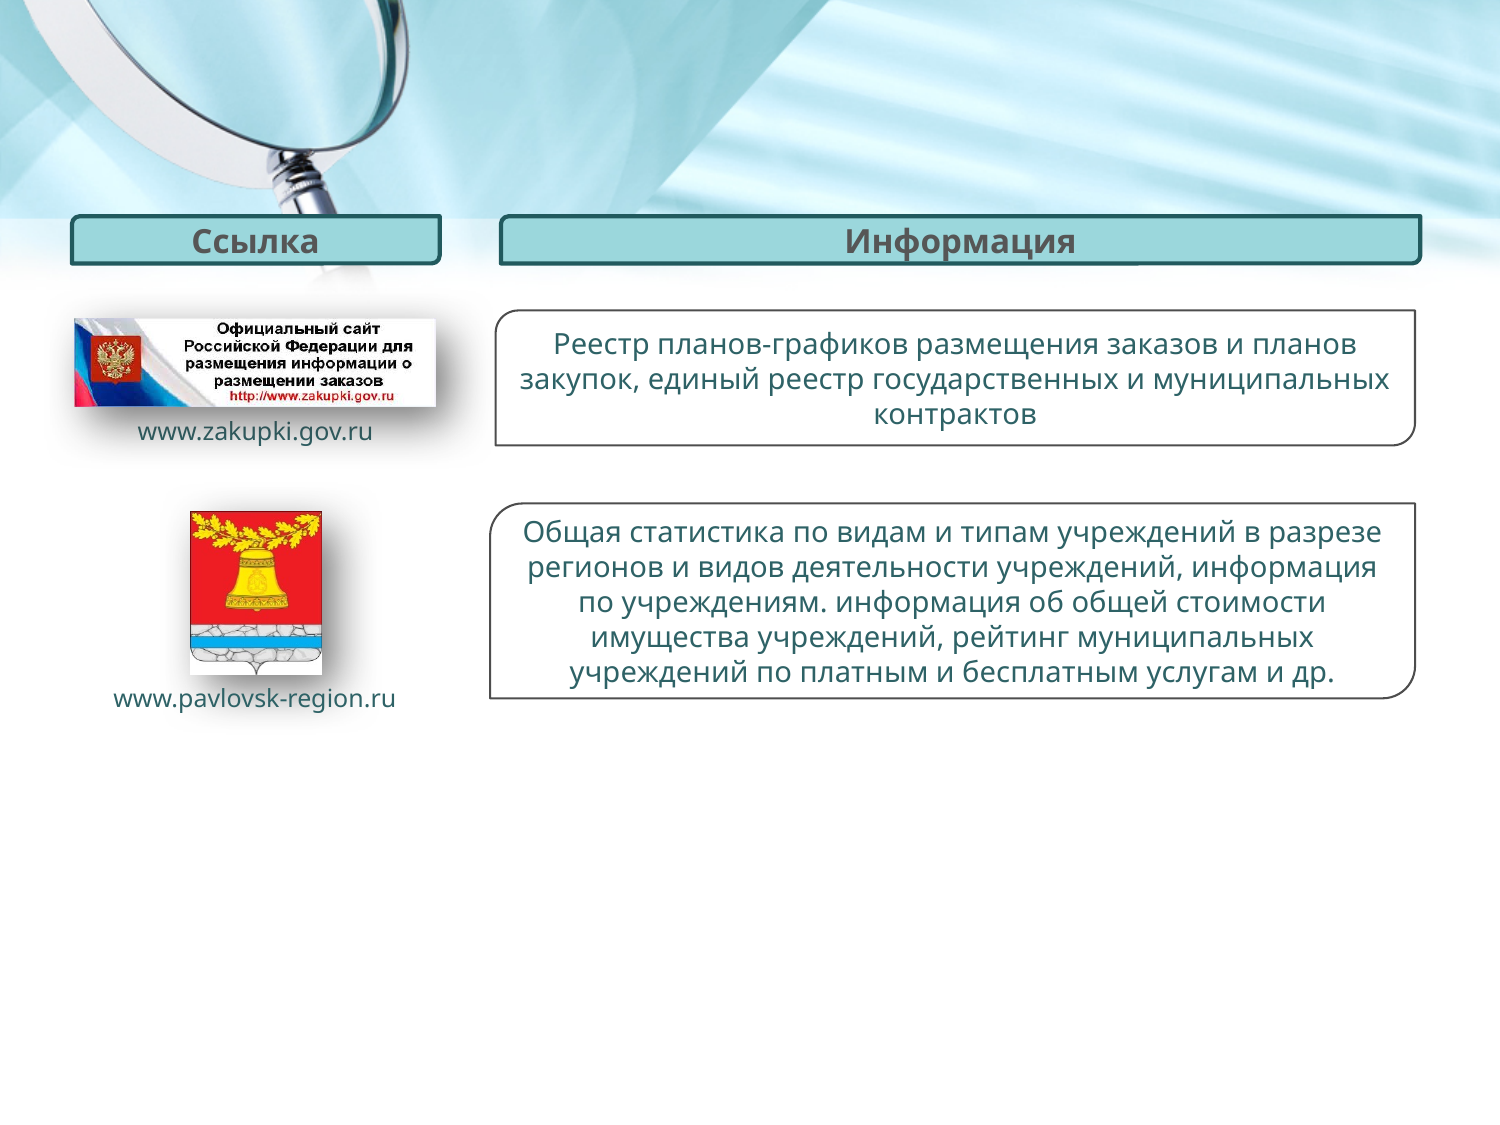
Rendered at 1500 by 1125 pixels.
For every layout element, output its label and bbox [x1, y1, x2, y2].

picture [0, 0, 1500, 1125]
text_box [71, 215, 1421, 721]
